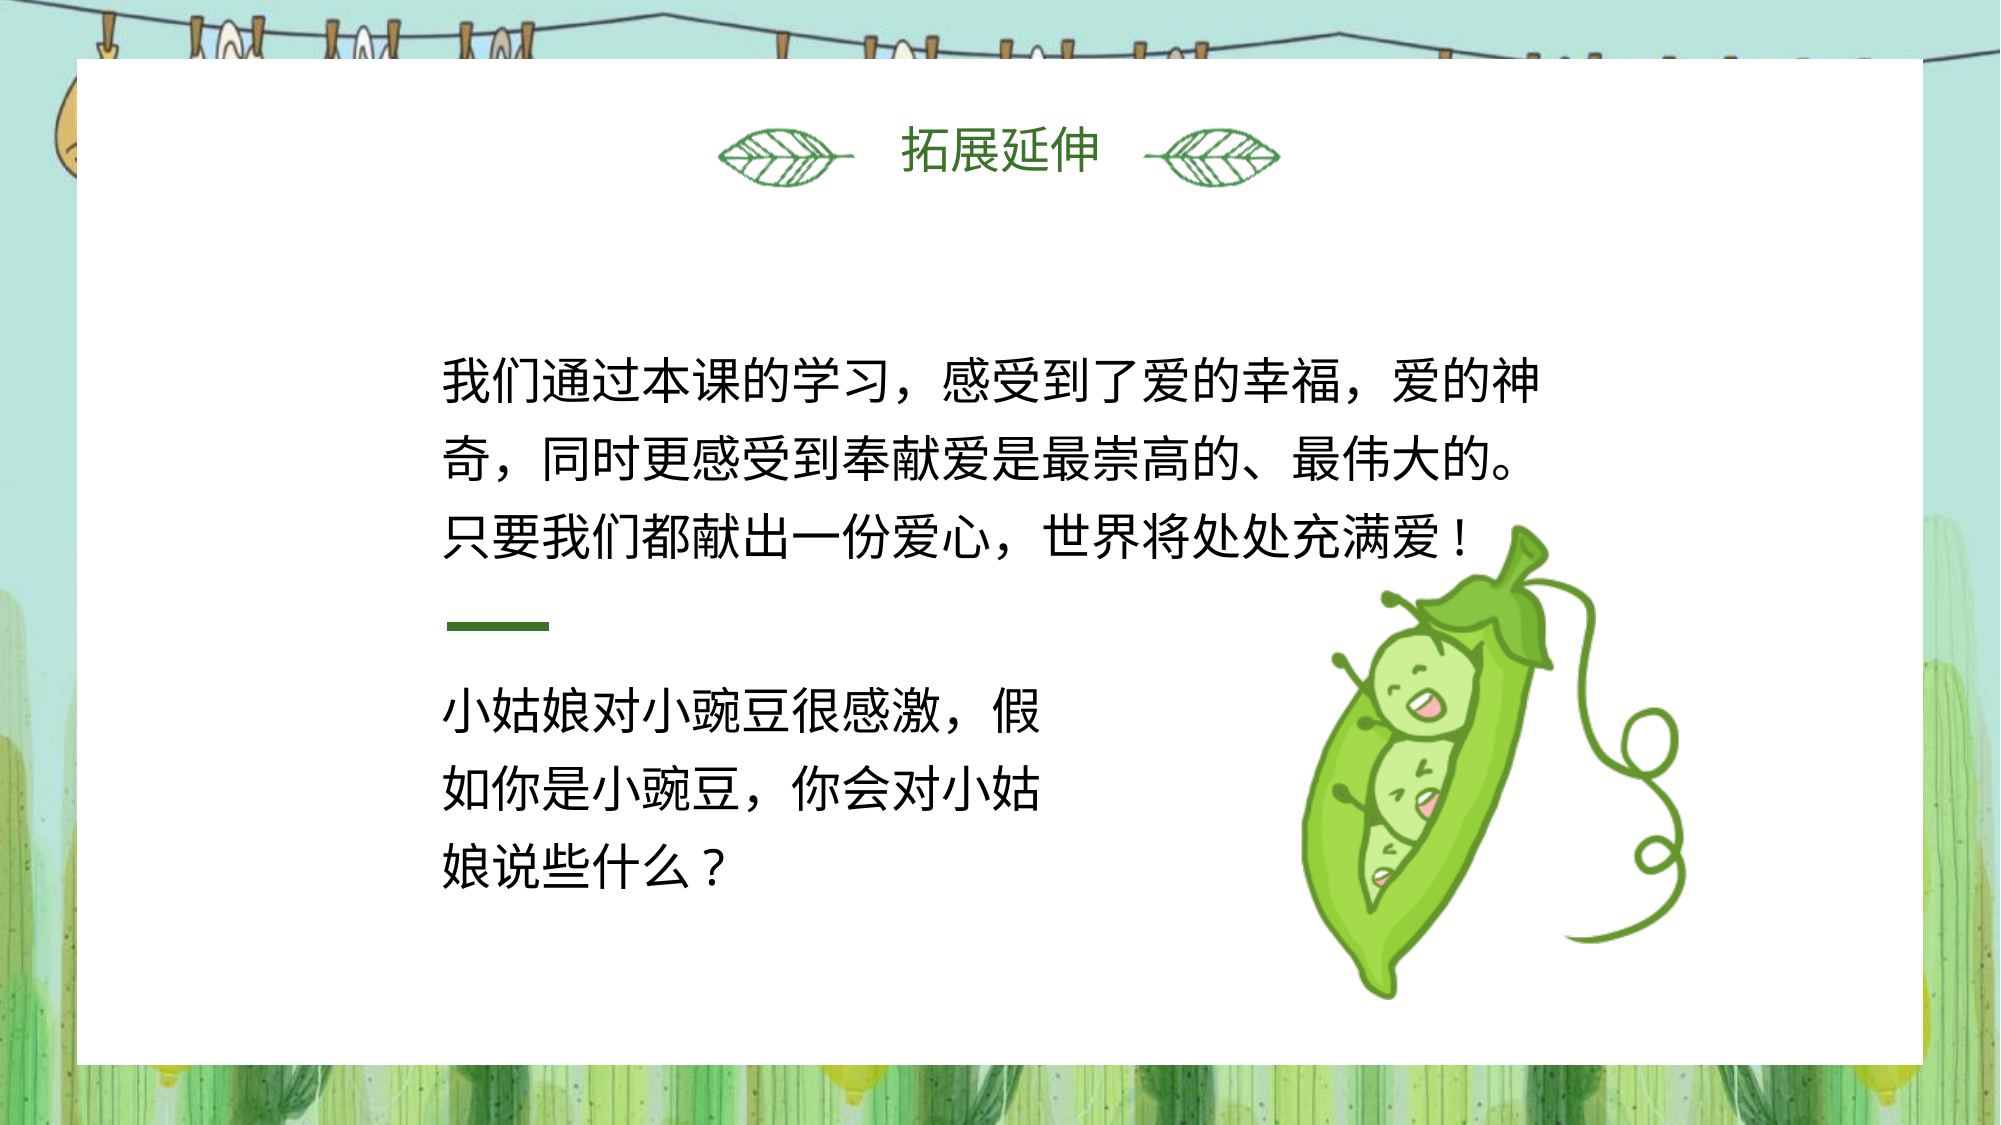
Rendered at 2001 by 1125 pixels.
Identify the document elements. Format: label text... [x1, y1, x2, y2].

list 拓展延伸 [879, 118, 1120, 201]
text_box 我们通过本课的学习，感受到了爱的幸福，爱的神奇，同时更感受到奉献爱是最崇高的、最伟大的。只要我们都献出一份爱心，世界将处处充满爱! [426, 324, 1573, 573]
picture [0, 0, 2000, 1125]
text_box 小姑娘对小豌豆很感激，假如你是小豌豆，你会对小姑娘说些什么? [426, 654, 1083, 903]
